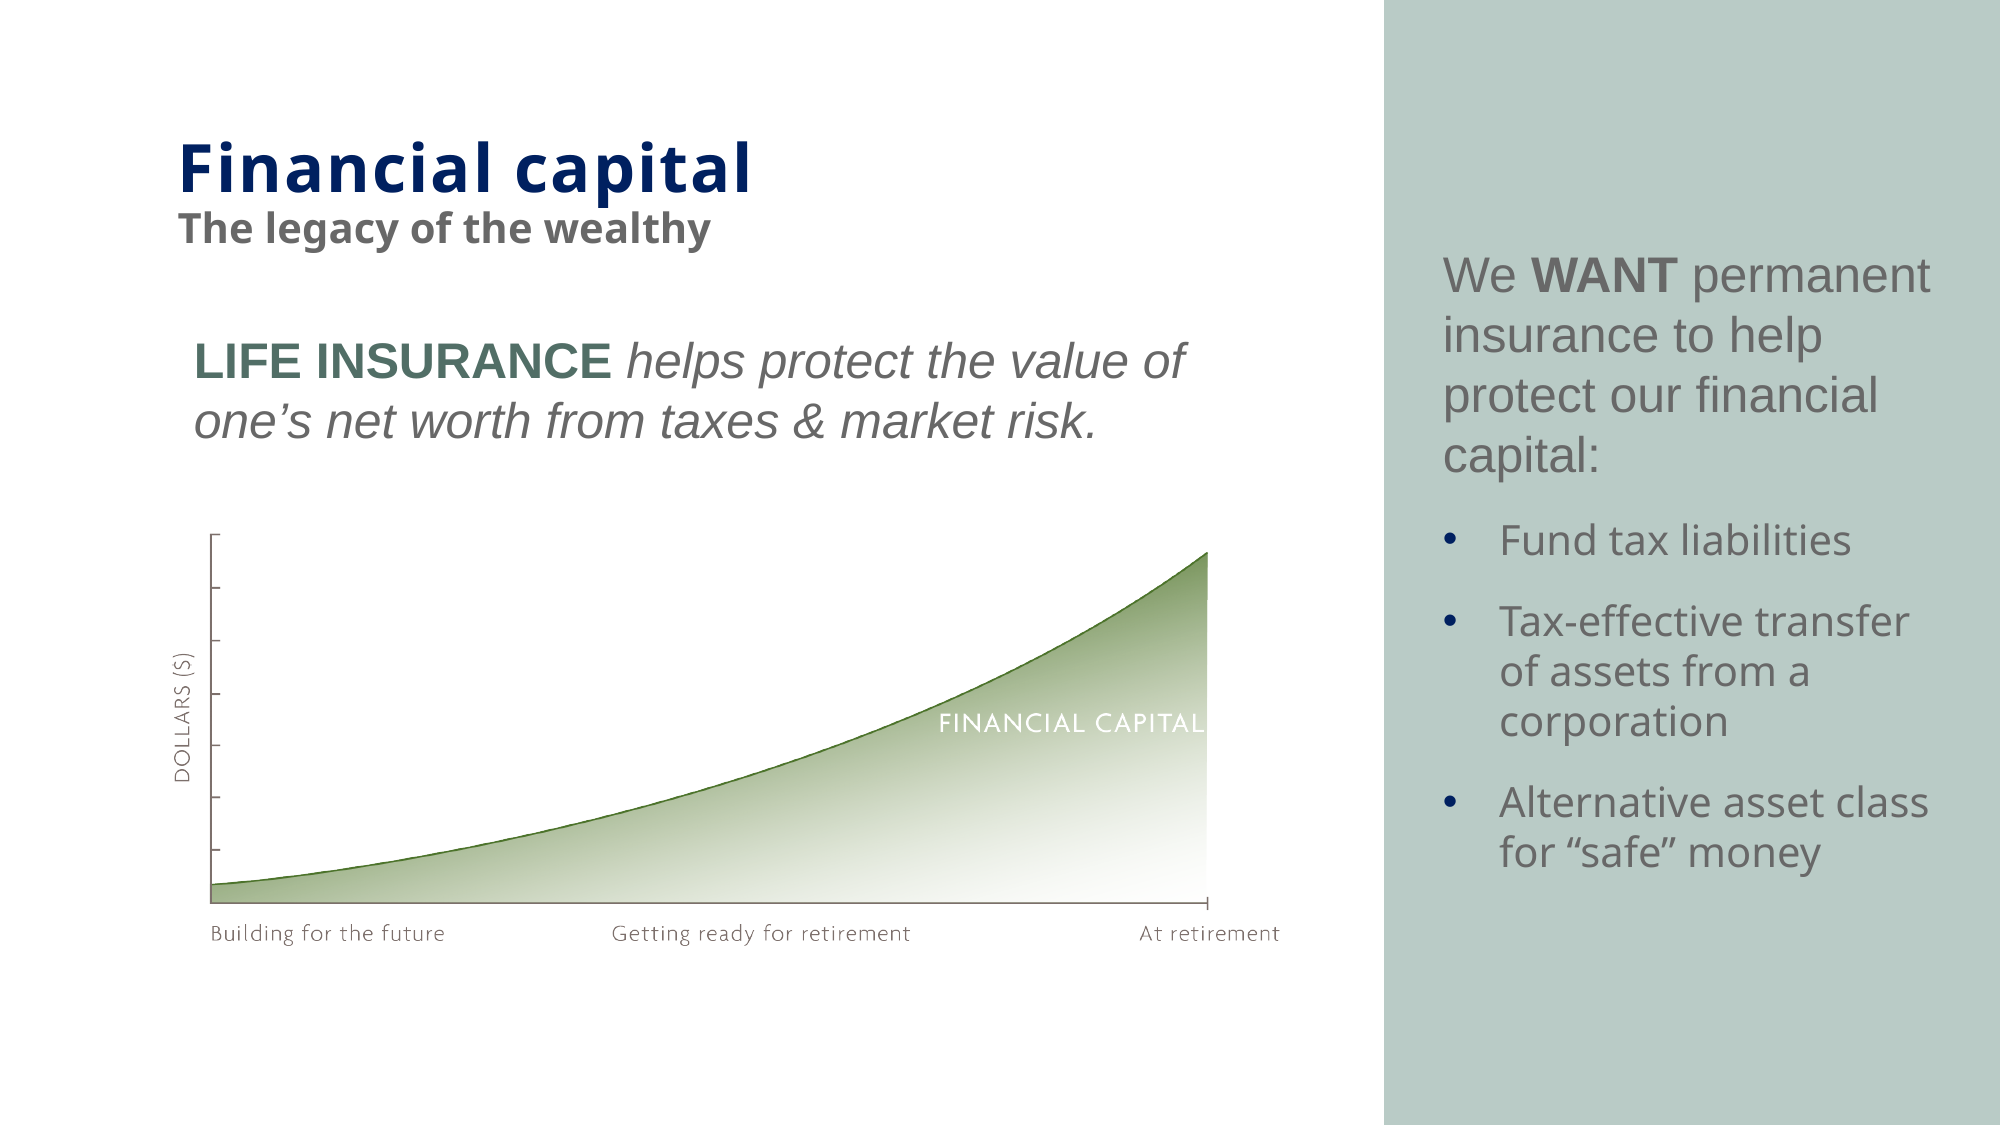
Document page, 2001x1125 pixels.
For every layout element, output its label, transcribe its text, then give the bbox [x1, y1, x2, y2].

title Financial capital The legacy of the wealthy [162, 84, 1383, 303]
text_box We WANT permanent insurance to help protect our financial capital: Fund tax liabilities Tax-effective transfer of assets from a corporation Alternative asset class for “safe” money [1428, 234, 1956, 884]
picture [135, 520, 1310, 983]
text_box LIFE INSURANCE helps protect the value of one’s net worth from taxes & market risk. [178, 320, 1237, 456]
text_box [1383, 0, 2000, 1125]
